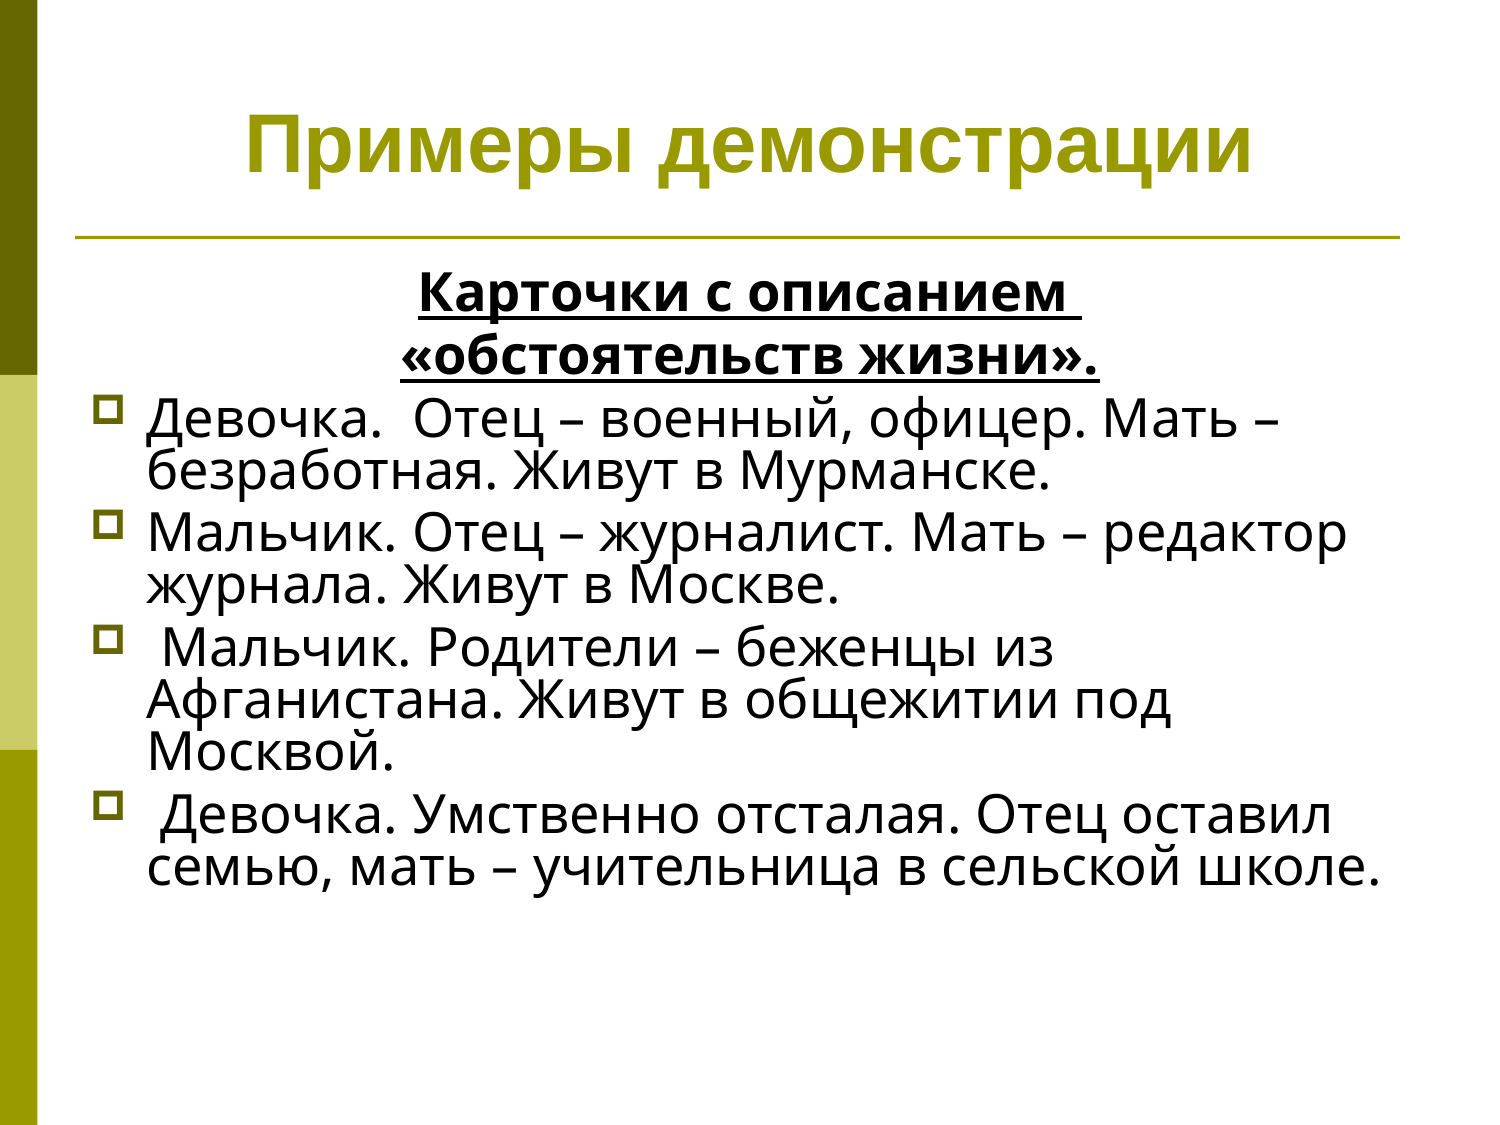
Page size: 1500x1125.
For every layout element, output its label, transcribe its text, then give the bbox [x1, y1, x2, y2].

list Карточки с описанием «обстоятельств жизни». Девочка. Отец – военный, офицер. Мать – безработная. Живут в Мурманске. Мальчик. Отец – журналист. Мать – редактор журнала. Живут в Москве. Мальчик. Родители – беженцы из Афганистана. Живут в общежитии под Москвой. Девочка. Умственно отсталая. Отец оставил семью, мать – учительница в сельской школе. [74, 262, 1426, 1006]
title Примеры демонстрации [74, 45, 1426, 233]
